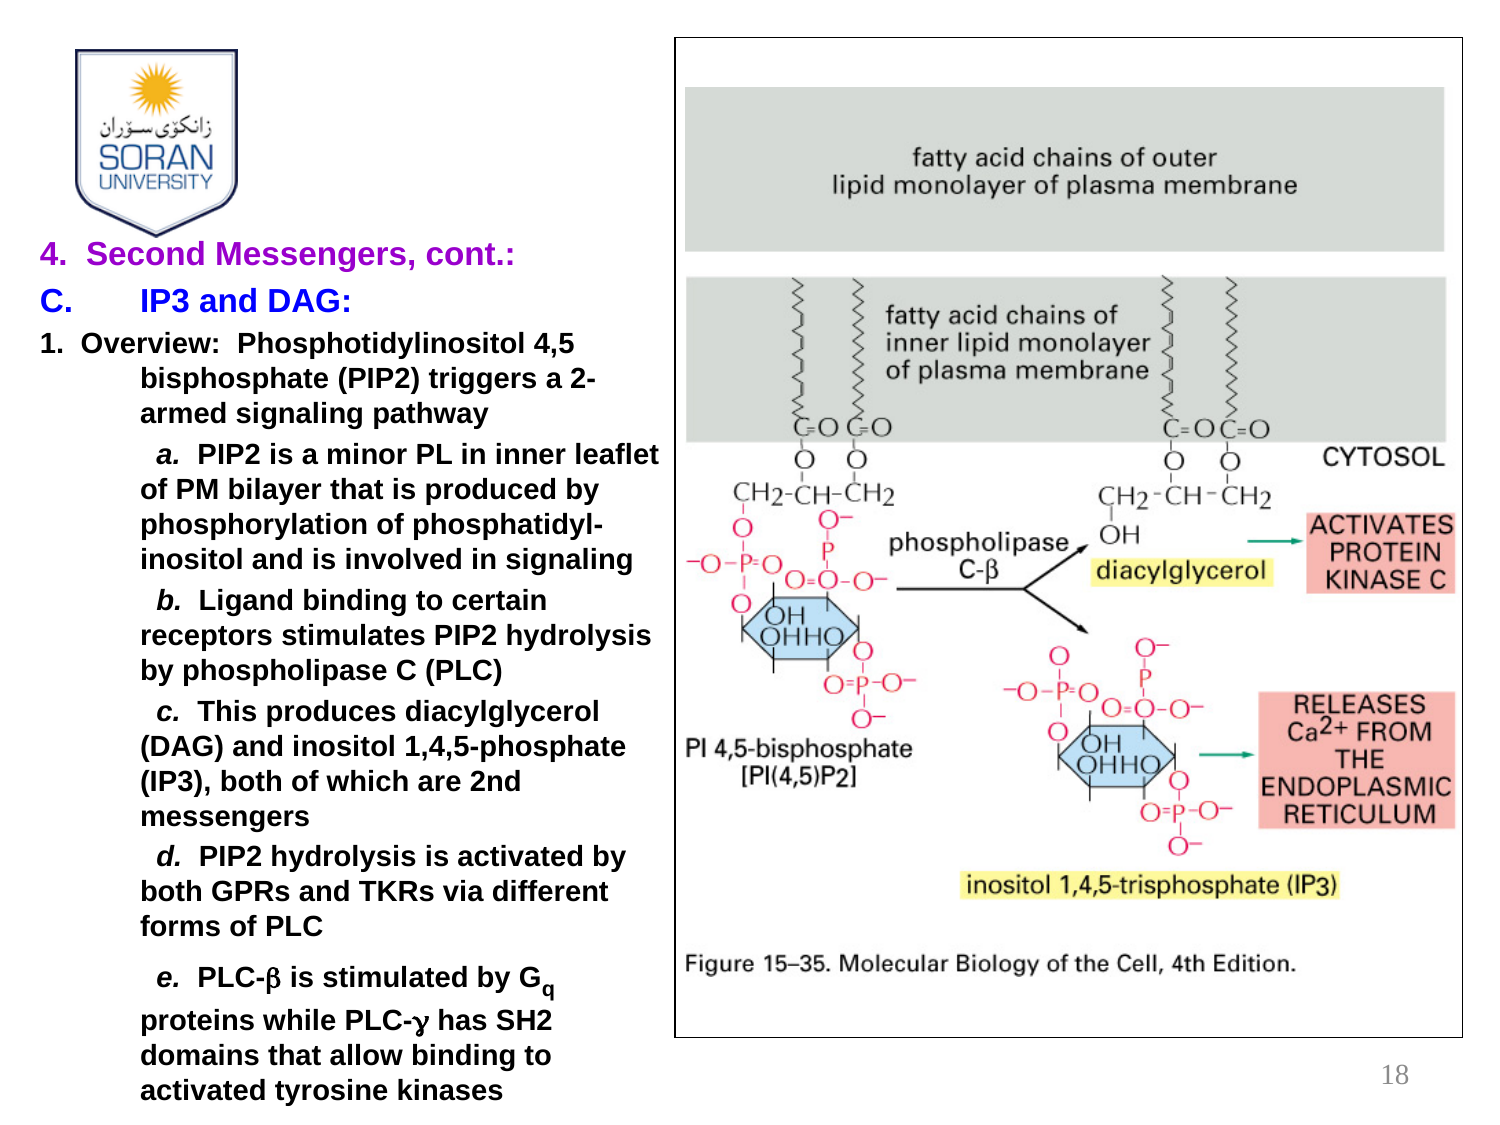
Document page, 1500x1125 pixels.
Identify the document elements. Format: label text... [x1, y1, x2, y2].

text_box [675, 37, 1463, 1038]
picture [75, 49, 238, 224]
slide_number 18 [1074, 1042, 1425, 1103]
subtitle 4. Second Messengers, cont.: IP3 and DAG: 1. Overview: Phosphotidylinositol 4,5 bisphosphate (PIP2) triggers a 2-armed signaling pathway a. PIP2 is a minor PL in inner leaflet of PM bilayer that is produced by phosphorylation of phosphatidyl-inositol and is involved in signaling b. Ligand binding to certain receptors stimulates PIP2 hydrolysis by phospholipase C (PLC) c. This produces diacylglycerol (DAG) and inositol 1,4,5-phosphate (IP3), both of which are 2nd messengers d. PIP2 hydrolysis is activated by both GPRs and TKRs via different forms of PLC e. PLC-b is stimulated by Gq proteins while PLC-g has SH2 domains that allow binding to activated tyrosine kinases [24, 224, 675, 1125]
picture [685, 87, 1462, 977]
